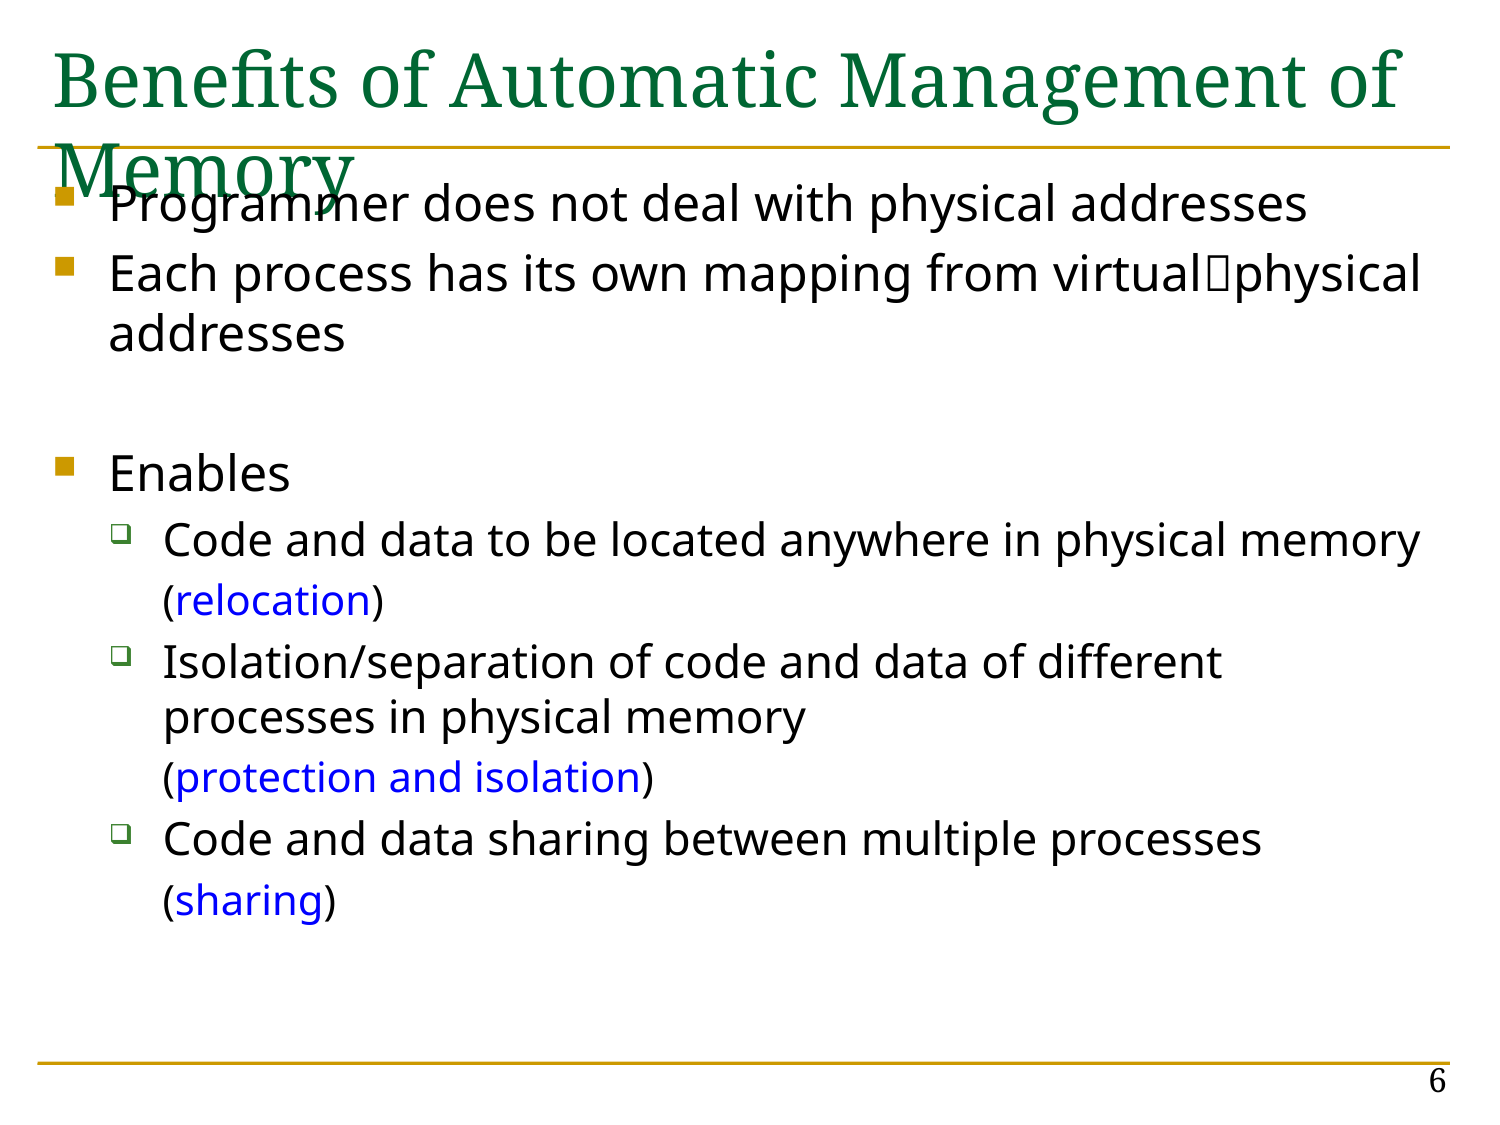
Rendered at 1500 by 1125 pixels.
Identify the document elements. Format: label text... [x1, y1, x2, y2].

list Programmer does not deal with physical addresses Each process has its own mapping from virtualphysical addresses Enables Code and data to be located anywhere in physical memory (relocation) Isolation/separation of code and data of different processes in physical memory (protection and isolation) Code and data sharing between multiple processes (sharing) [37, 163, 1450, 1016]
title Benefits of Automatic Management of Memory [37, 24, 1500, 200]
slide_number 6 [1111, 1036, 1462, 1112]
